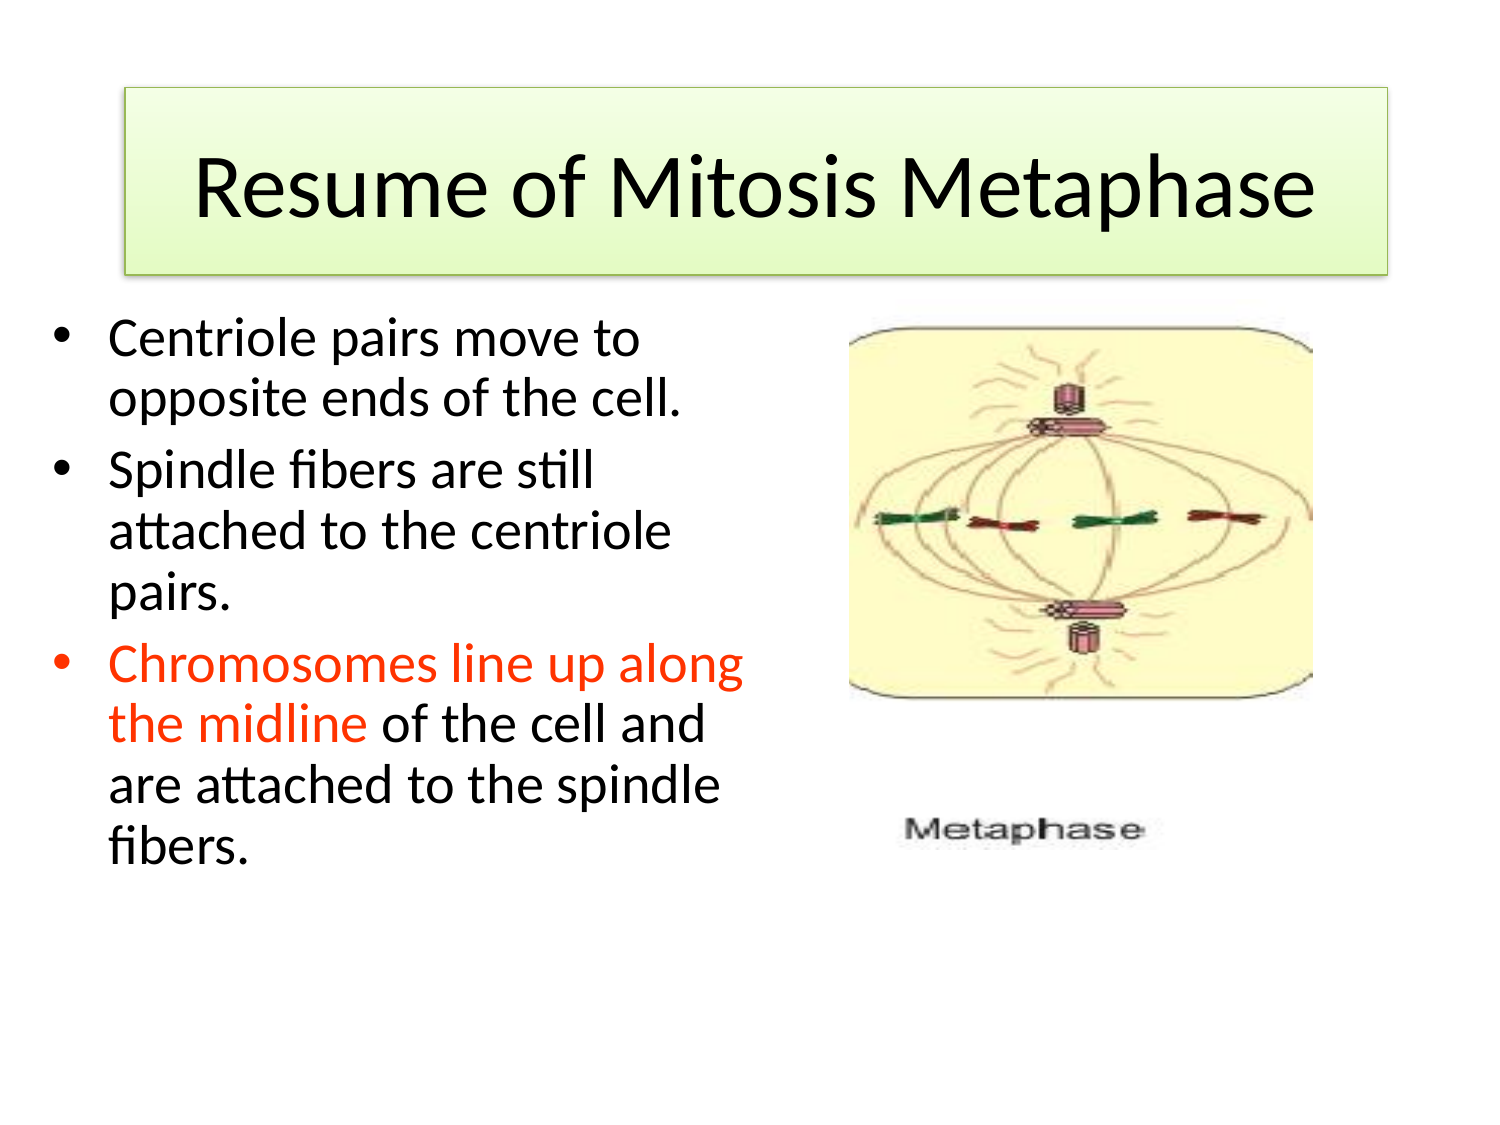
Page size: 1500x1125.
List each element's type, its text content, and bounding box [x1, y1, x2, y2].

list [849, 299, 1313, 851]
title Resume of Mitosis Metaphase [124, 87, 1388, 276]
list Centriole pairs move to opposite ends of the cell. Spindle fibers are still attached to the centriole pairs. Chromosomes line up along the midline of the cell and are attached to the spindle fibers. [37, 299, 775, 1075]
